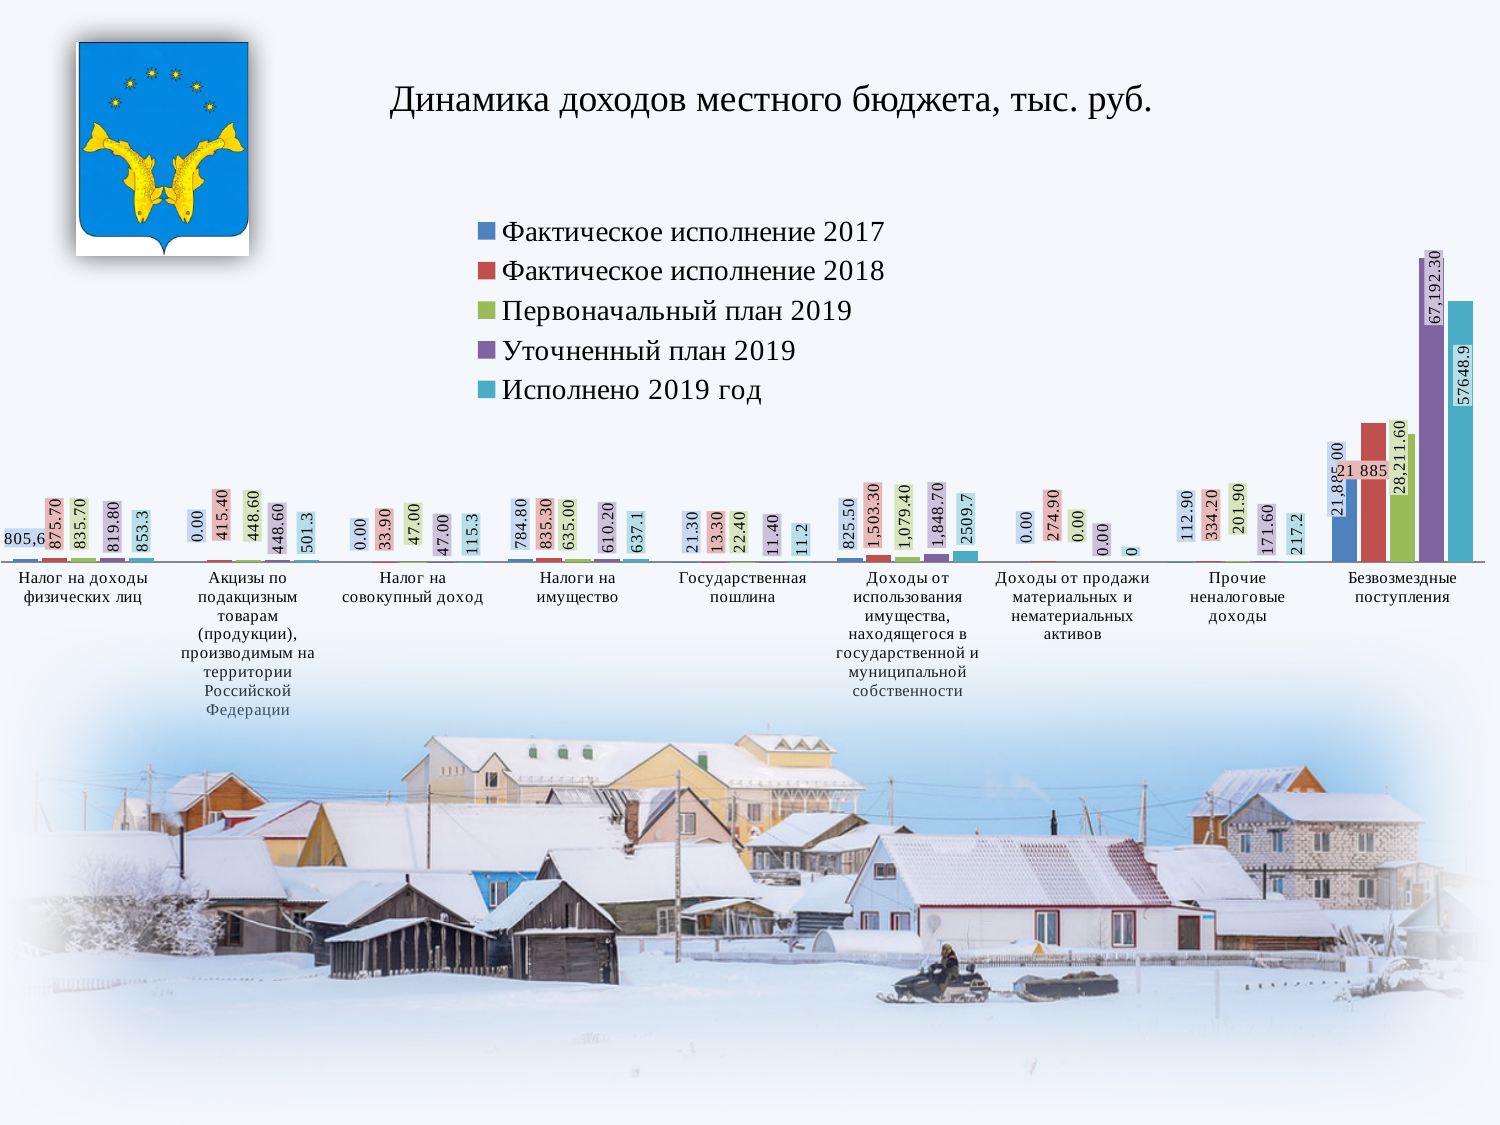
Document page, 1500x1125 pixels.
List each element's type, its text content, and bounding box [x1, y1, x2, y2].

picture [0, 621, 1500, 1125]
text_box Динамика доходов местного бюджета, тыс. руб. [375, 66, 1436, 127]
chart [0, 184, 1487, 621]
picture [76, 42, 249, 184]
